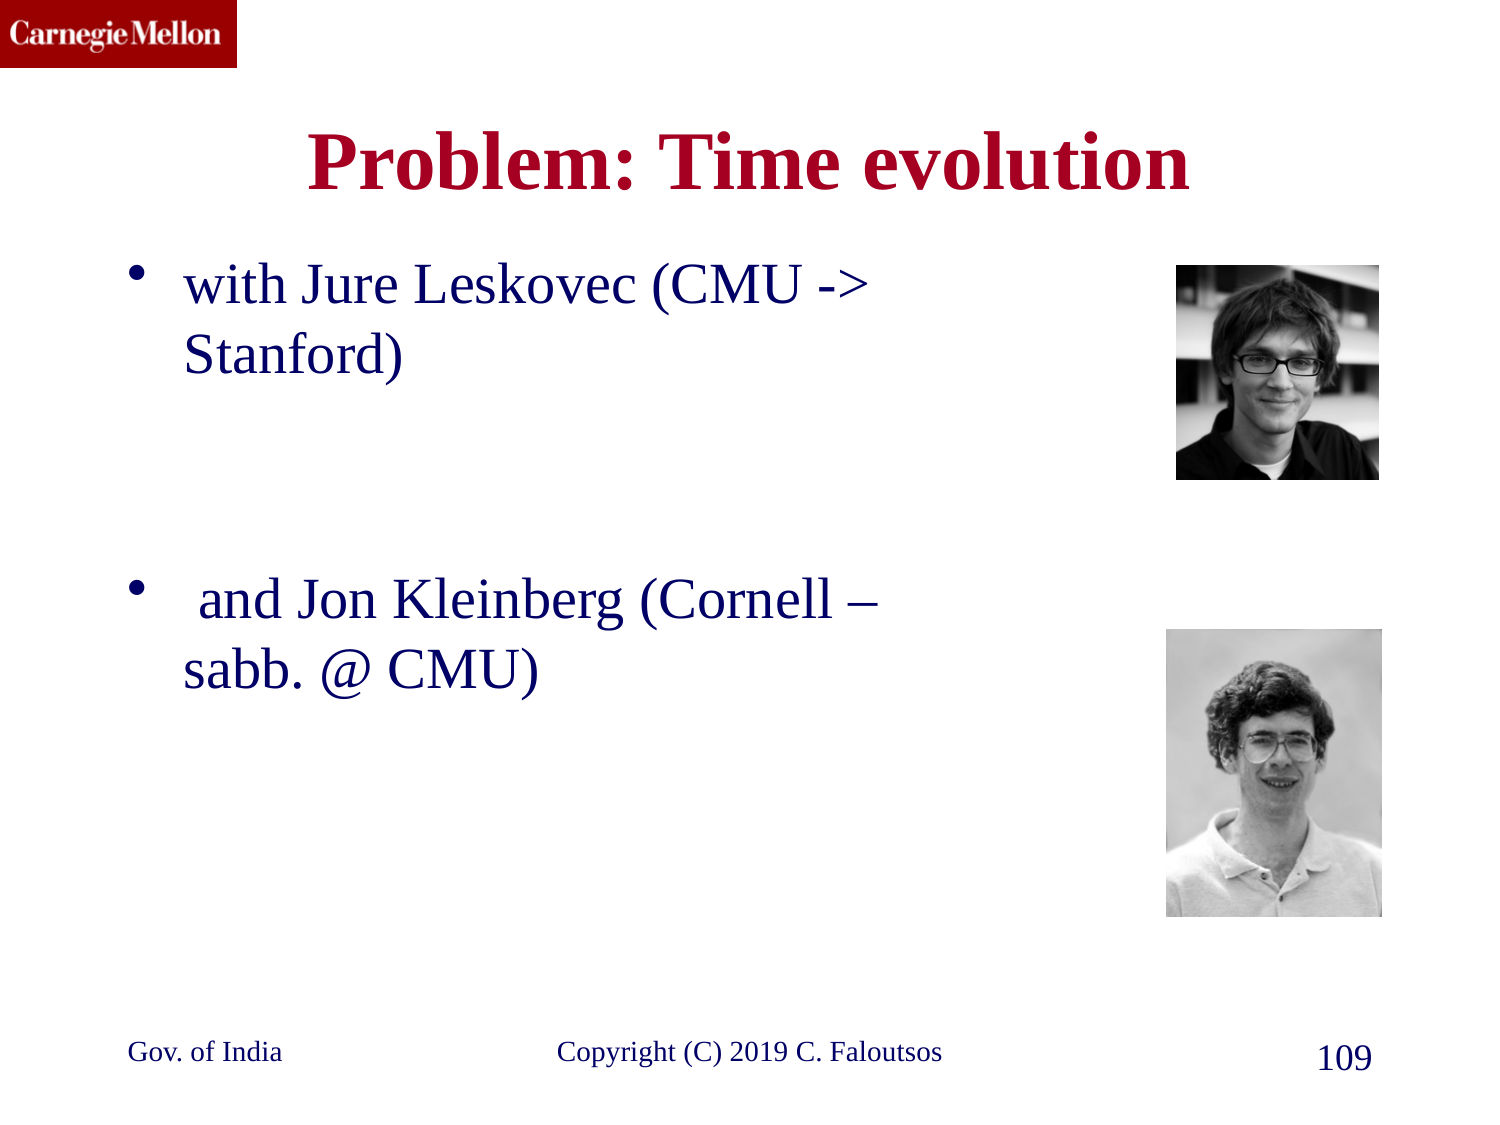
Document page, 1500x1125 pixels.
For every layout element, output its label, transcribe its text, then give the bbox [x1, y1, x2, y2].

slide_number Gov. of India [112, 1024, 426, 1101]
slide_number 109 [1074, 1024, 1388, 1101]
footer Copyright (C) 2019 C. Faloutsos [512, 1024, 988, 1101]
picture [0, 0, 237, 68]
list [1166, 629, 1382, 917]
picture [1175, 265, 1379, 480]
title Problem: Time evolution [112, 99, 1388, 213]
list with Jure Leskovec (CMU -> Stanford) and Jon Kleinberg (Cornell – sabb. @ CMU) [112, 237, 934, 1001]
